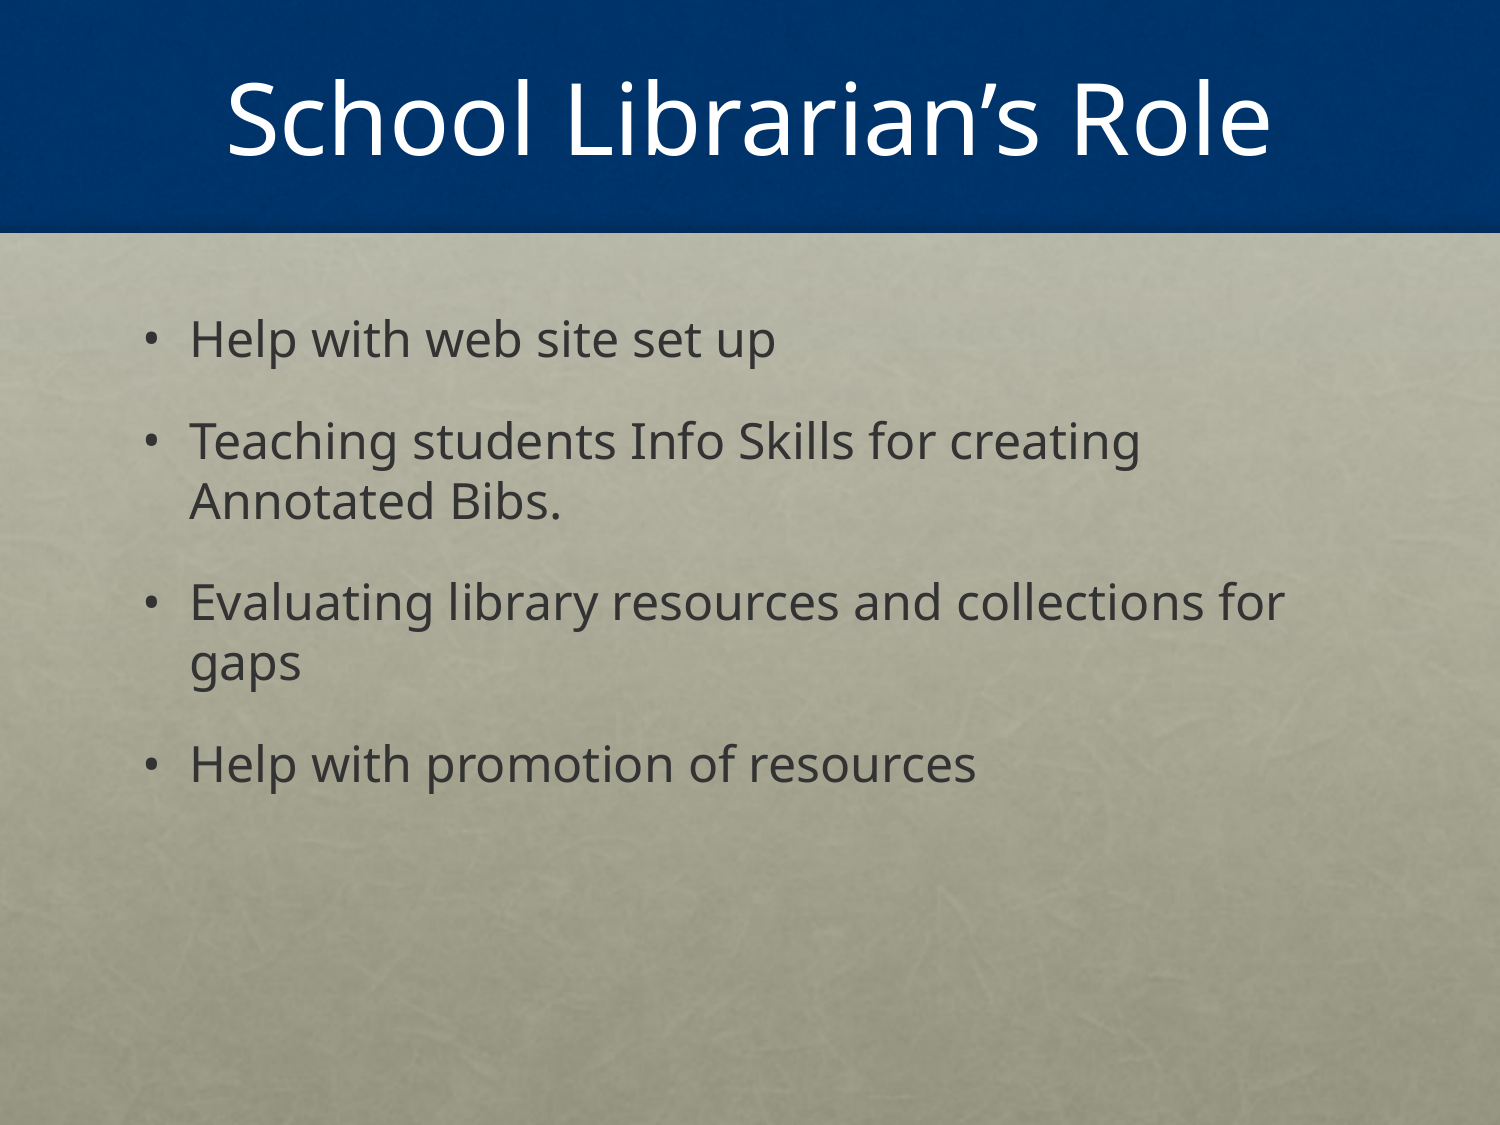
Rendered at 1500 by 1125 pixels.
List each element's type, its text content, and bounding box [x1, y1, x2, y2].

list Help with web site set up Teaching students Info Skills for creating Annotated Bibs. Evaluating library resources and collections for gaps Help with promotion of resources [127, 299, 1372, 1005]
title School Librarian’s Role [127, 10, 1372, 221]
picture [0, 214, 1500, 1125]
